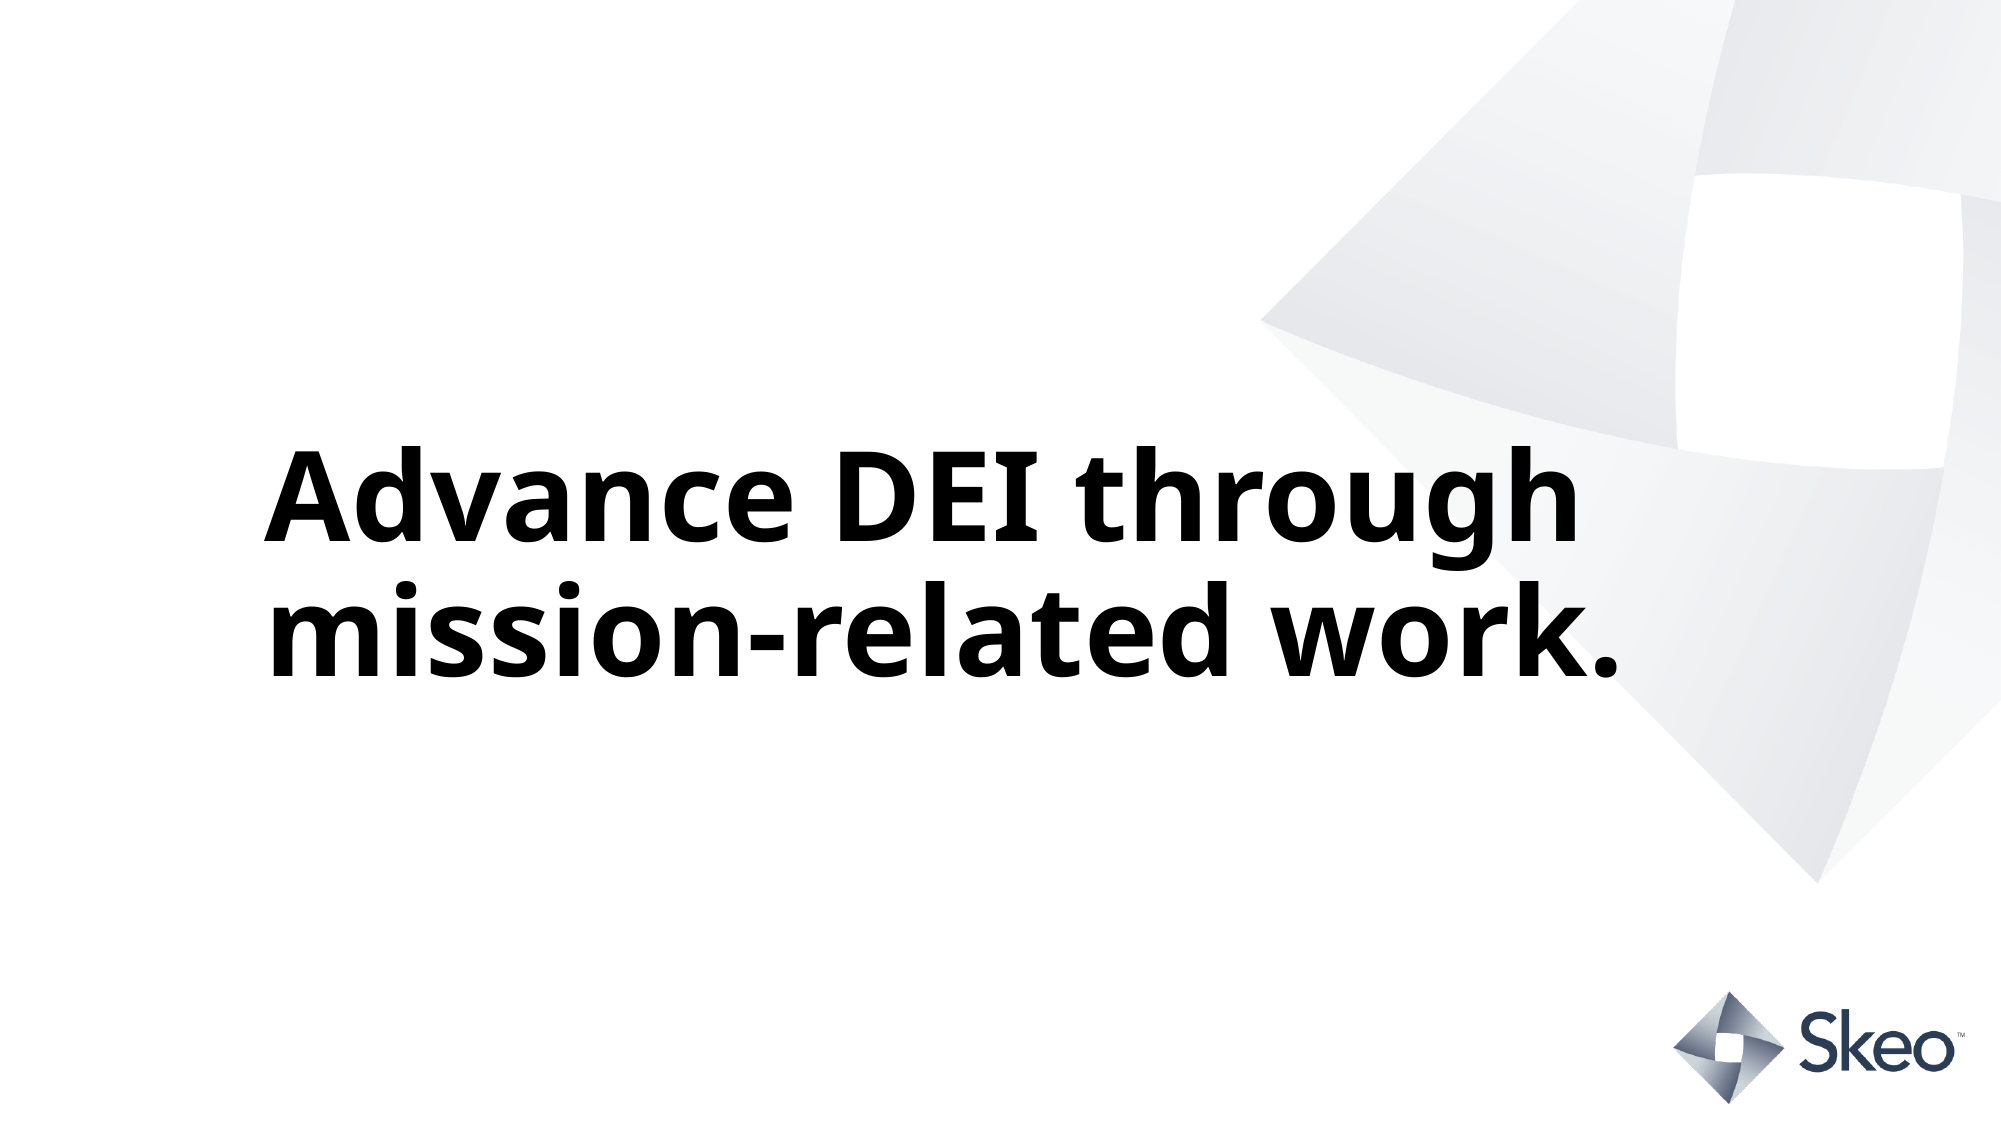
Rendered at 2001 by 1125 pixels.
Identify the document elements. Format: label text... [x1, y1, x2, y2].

picture [1673, 991, 1965, 1104]
title Advance DEI through mission-related work. [249, 244, 1750, 712]
